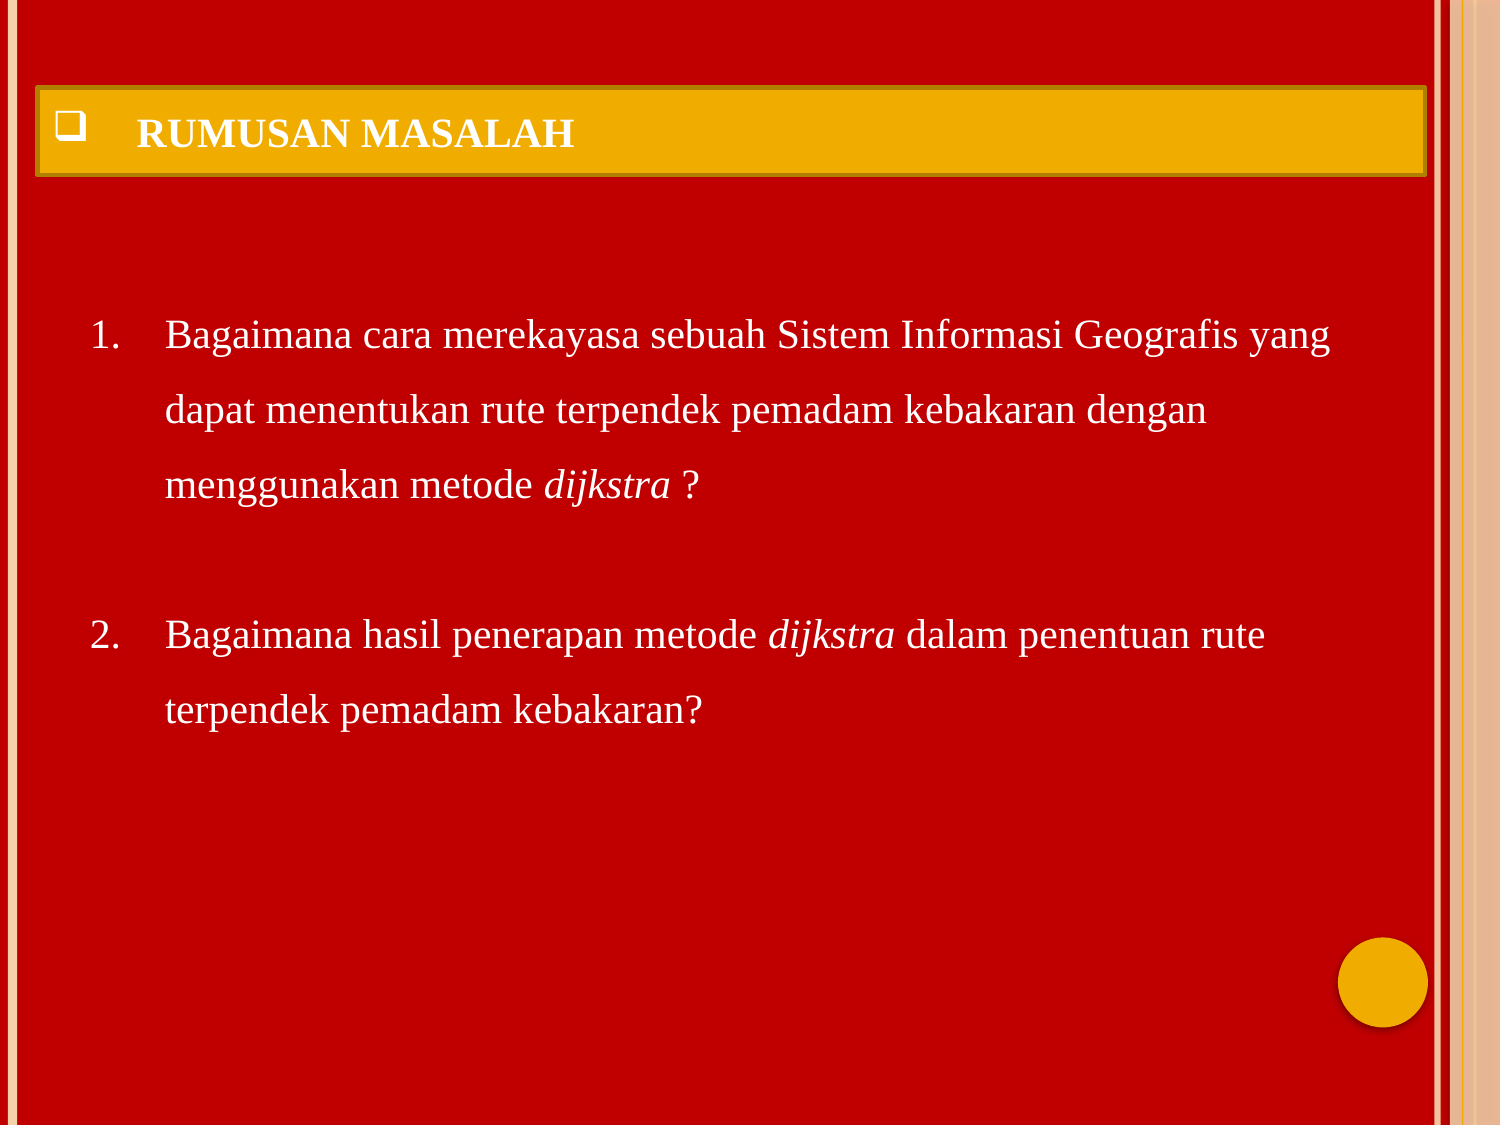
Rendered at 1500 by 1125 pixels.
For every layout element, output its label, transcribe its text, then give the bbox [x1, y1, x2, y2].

text_box Bagaimana cara merekayasa sebuah Sistem Informasi Geografis yang dapat menentukan rute terpendek pemadam kebakaran dengan menggunakan metode dijkstra ? Bagaimana hasil penerapan metode dijkstra dalam penentuan rute terpendek pemadam kebakaran? [74, 274, 1425, 740]
text_box RUMUSAN MASALAH [35, 85, 1427, 177]
